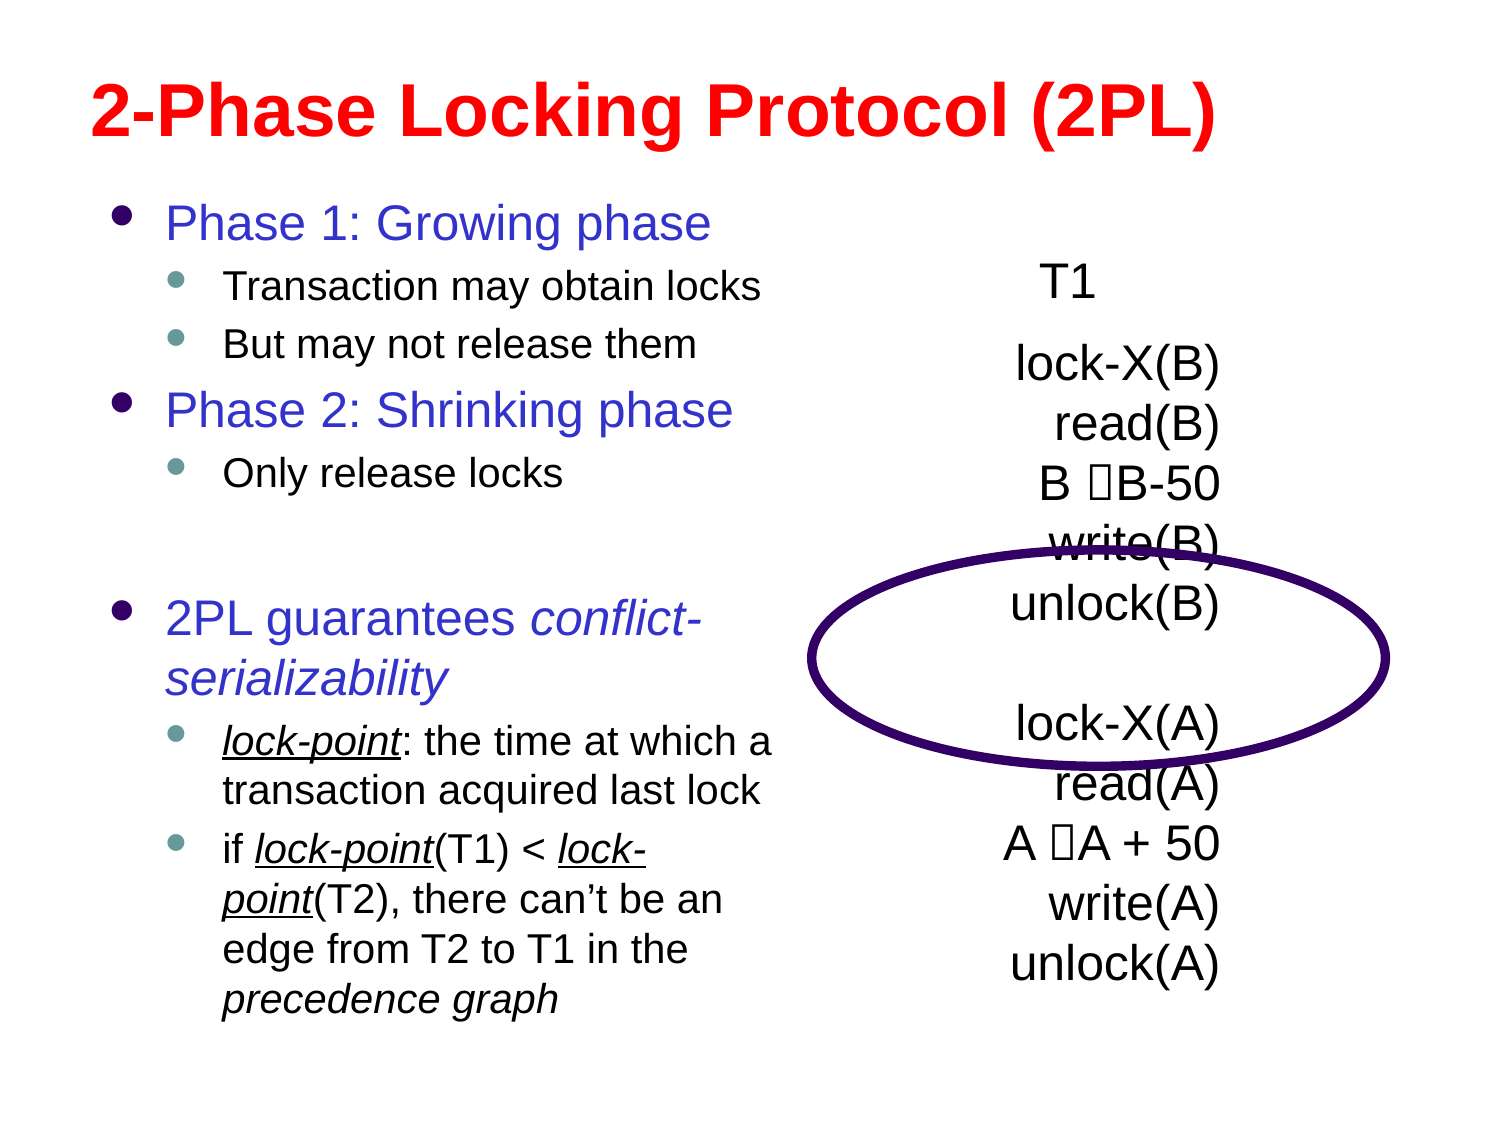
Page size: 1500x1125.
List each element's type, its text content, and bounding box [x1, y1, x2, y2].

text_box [975, 240, 1249, 998]
list Phase 1: Growing phase Transaction may obtain locks But may not release them Phase 2: Shrinking phase Only release locks 2PL guarantees conflict-serializability lock-point: the time at which a transaction acquired last lock if lock-point(T1) < lock-point(T2), there can’t be an edge from T2 to T1 in the precedence graph [93, 182, 836, 984]
text_box [811, 561, 970, 755]
text_box [1254, 567, 1386, 750]
title 2-Phase Locking Protocol (2PL) [74, 19, 1313, 160]
